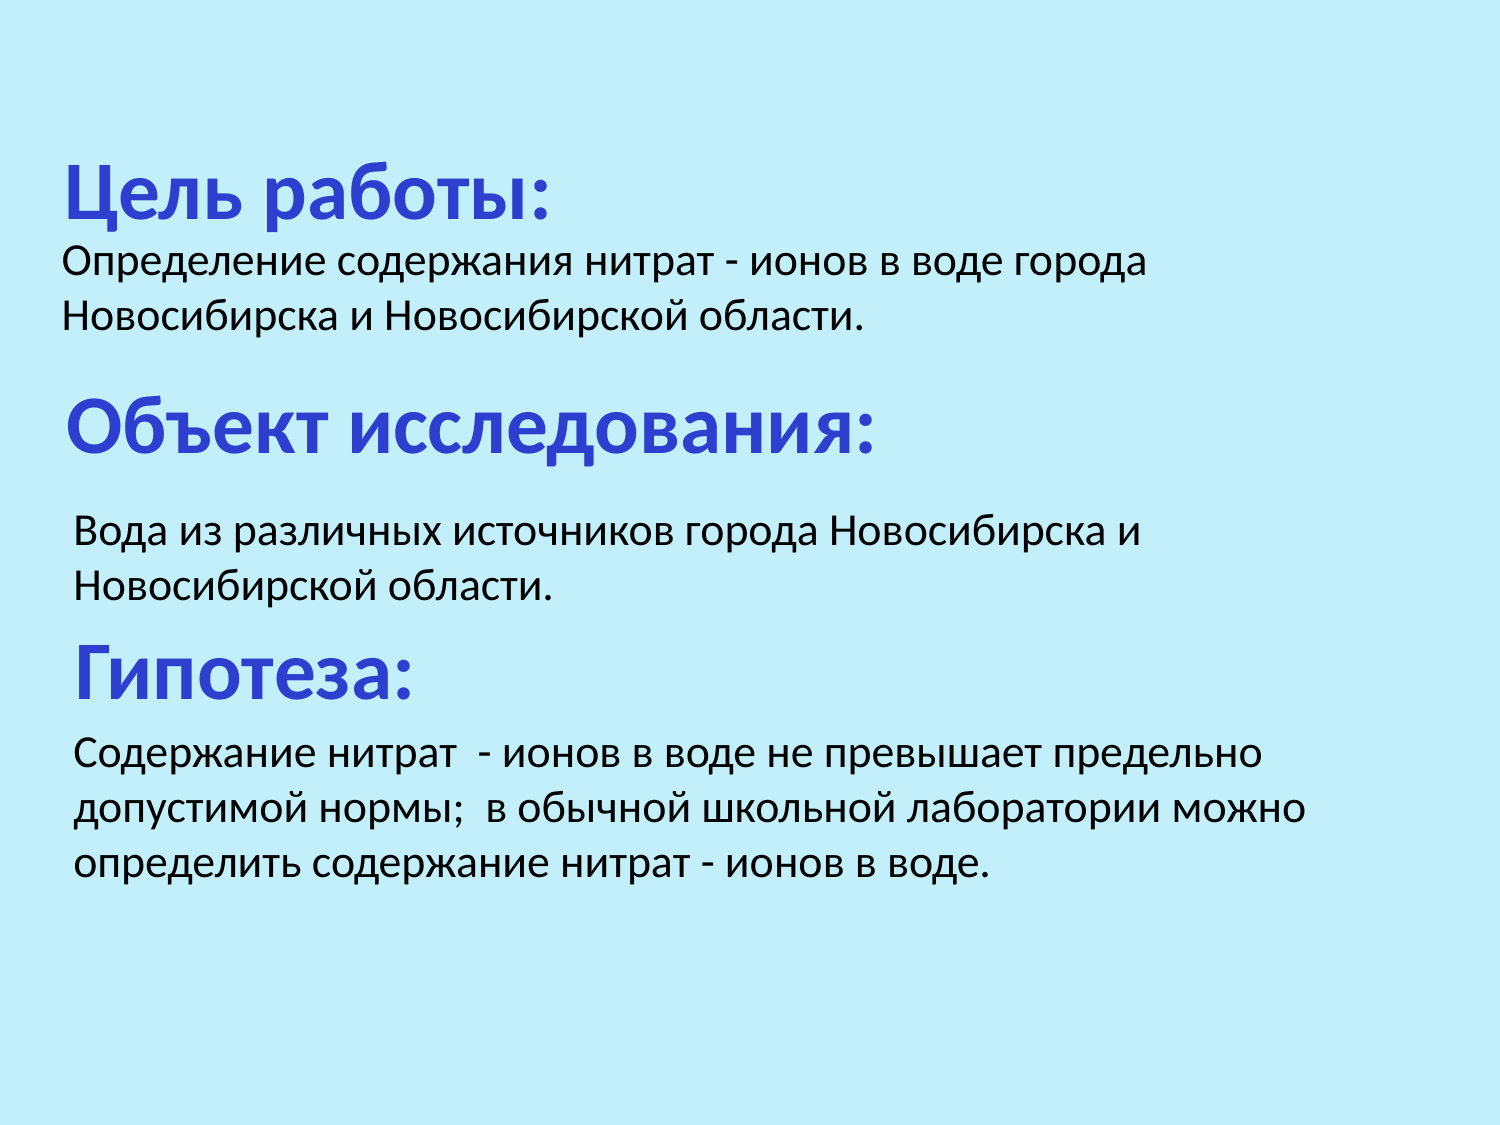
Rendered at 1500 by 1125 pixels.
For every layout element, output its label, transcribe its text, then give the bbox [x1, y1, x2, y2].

text_box Гипотеза: [60, 609, 431, 714]
text_box Цель работы: [49, 128, 568, 244]
text_box Содержание нитрат - ионов в воде не превышает предельно допустимой нормы; в обычной школьной лаборатории можно определить содержание нитрат - ионов в воде. [58, 714, 1500, 950]
text_box Объект исследования: [51, 363, 894, 478]
text_box Определение содержания нитрат - ионов в воде города Новосибирска и Новосибирской области. [46, 222, 1418, 458]
text_box Вода из различных источников города Новосибирска и Новосибирской области. [58, 492, 1430, 672]
